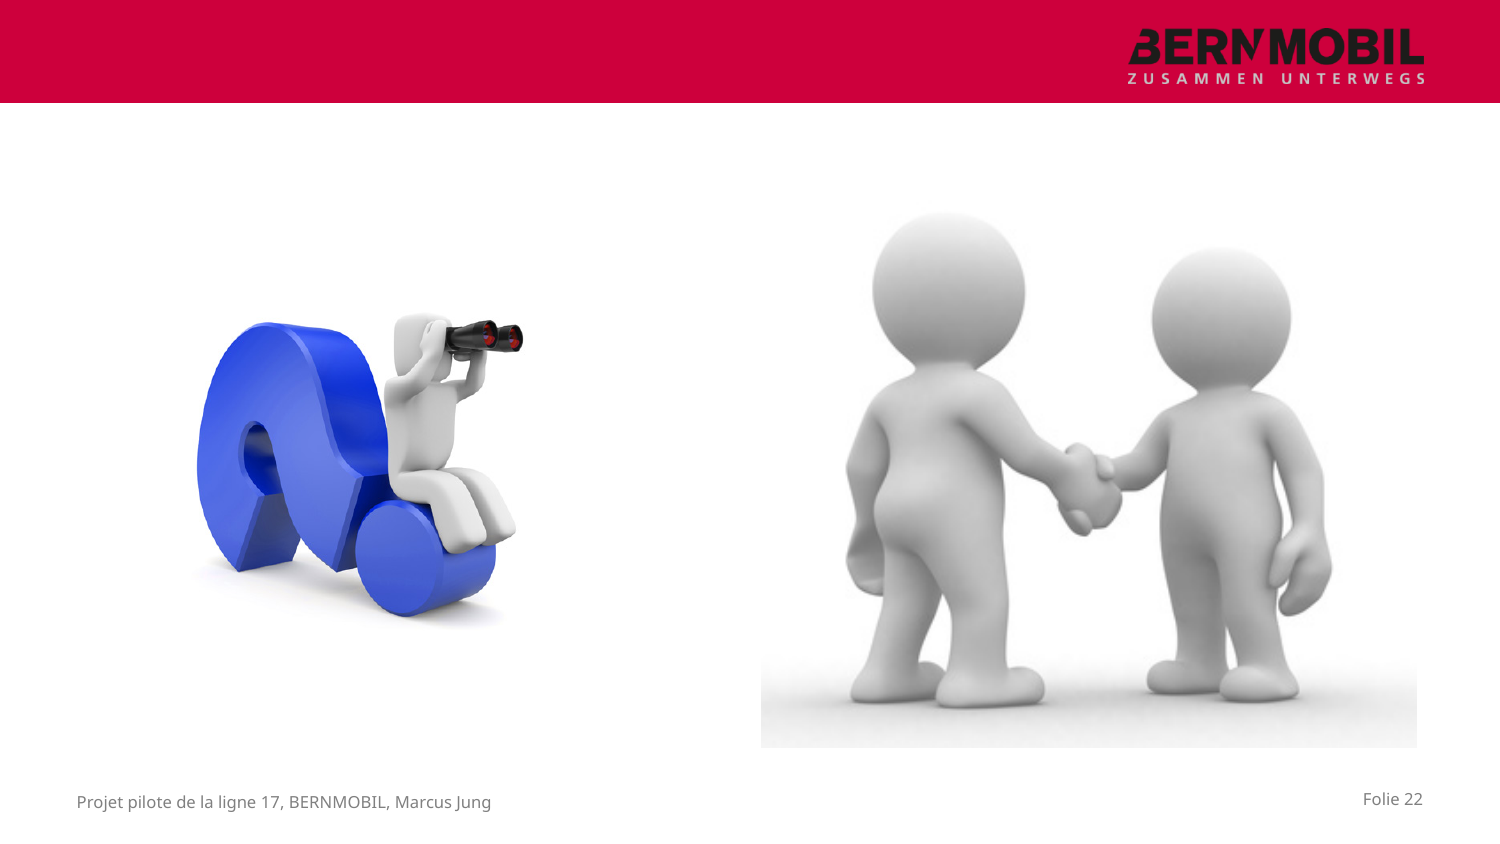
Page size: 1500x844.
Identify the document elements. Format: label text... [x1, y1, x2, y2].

picture [761, 173, 1418, 748]
picture [147, 291, 580, 639]
slide_number Folie 22 [1068, 776, 1424, 812]
picture [1128, 28, 1424, 84]
footer Projet pilote de la ligne 17, BERNMOBIL, Marcus Jung [76, 776, 1045, 812]
